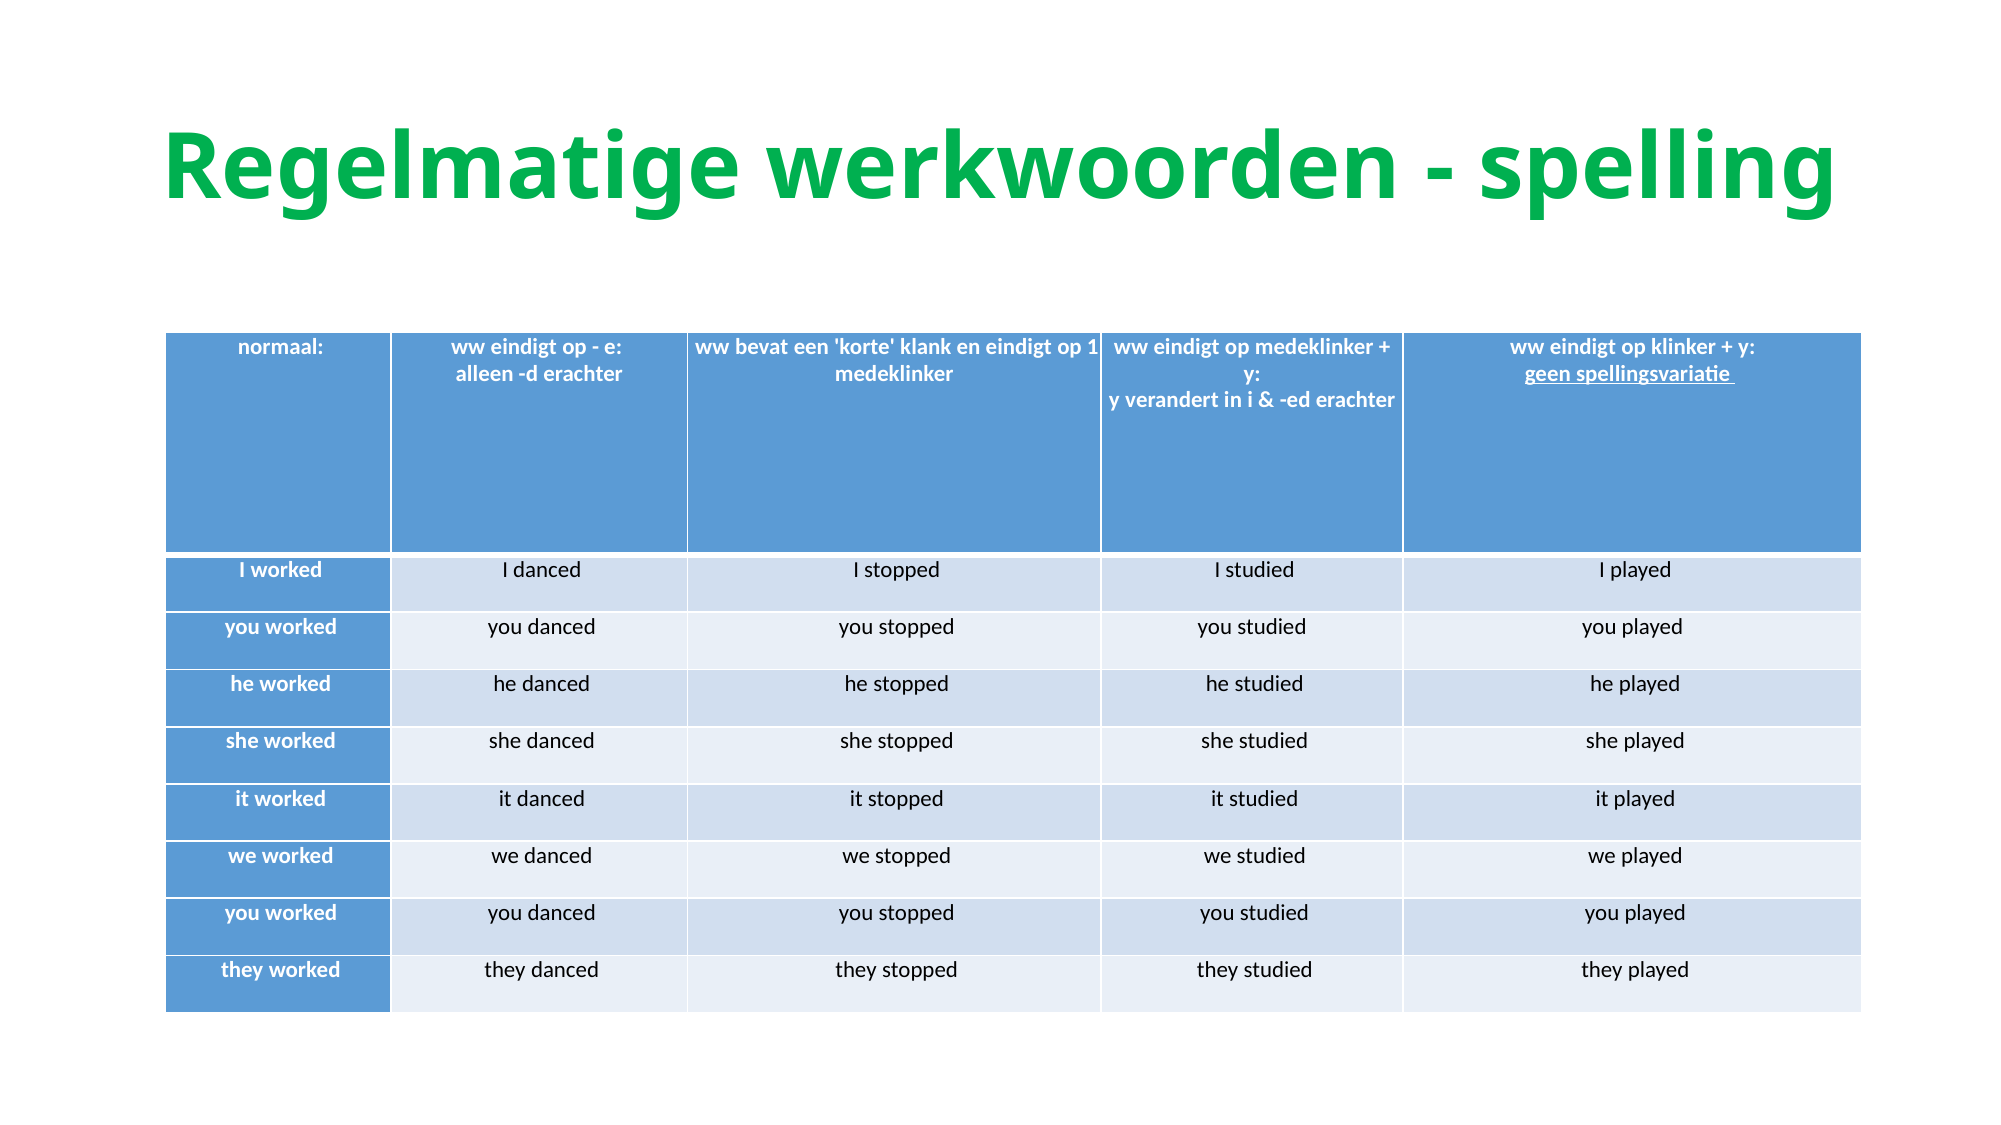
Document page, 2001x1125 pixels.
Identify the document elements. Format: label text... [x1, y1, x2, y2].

table_cell it studied [1102, 785, 1402, 840]
table_cell we studied [1102, 842, 1402, 897]
table_cell she played [1404, 728, 1861, 783]
table_cell they worked [166, 956, 390, 1012]
table_cell she studied [1102, 728, 1402, 783]
table_header ww eindigt op - e: alleen -d erachter [392, 333, 687, 552]
table_cell she danced [392, 728, 687, 783]
table_cell we played [1404, 842, 1861, 897]
table_cell we stopped [688, 842, 1100, 897]
table_cell I stopped [688, 558, 1100, 611]
table_cell they danced [392, 956, 687, 1012]
table_cell you played [1404, 899, 1861, 955]
table_cell he worked [166, 670, 390, 726]
table_cell I played [1404, 558, 1861, 611]
table_cell he studied [1102, 670, 1402, 726]
table_cell we danced [392, 842, 687, 897]
table_header ww eindigt op klinker + y: geen spellingsvariatie [1404, 333, 1861, 552]
table_cell I worked [166, 558, 390, 611]
table_cell she stopped [688, 728, 1100, 783]
table_header ww eindigt op medeklinker + y: y verandert in i & -ed erachter [1102, 333, 1402, 552]
table_cell you studied [1102, 613, 1402, 669]
table_header normaal: [166, 333, 390, 552]
table_cell I studied [1102, 558, 1402, 611]
table_cell you worked [166, 899, 390, 955]
table_header ww bevat een 'korte' klank en eindigt op 1 medeklinker [688, 333, 1100, 552]
table_cell you danced [392, 613, 687, 669]
table_cell you played [1404, 613, 1861, 669]
table_cell you stopped [688, 613, 1100, 669]
table_cell it played [1404, 785, 1861, 840]
table_cell I danced [392, 558, 687, 611]
table_cell they stopped [688, 956, 1100, 1012]
table_cell he played [1404, 670, 1861, 726]
table_cell you studied [1102, 899, 1402, 955]
table_cell it worked [166, 785, 390, 840]
table_cell you worked [166, 613, 390, 669]
table_cell she worked [166, 728, 390, 783]
table_cell it stopped [688, 785, 1100, 840]
table_cell they played [1404, 956, 1861, 1012]
table_cell you stopped [688, 899, 1100, 955]
table_cell he danced [392, 670, 687, 726]
table_cell he stopped [688, 670, 1100, 726]
table_cell they studied [1102, 956, 1402, 1012]
table_cell you danced [392, 899, 687, 955]
table_cell we worked [166, 842, 390, 897]
table_cell it danced [392, 785, 687, 840]
title Regelmatige werkwoorden - spelling [137, 59, 1863, 278]
